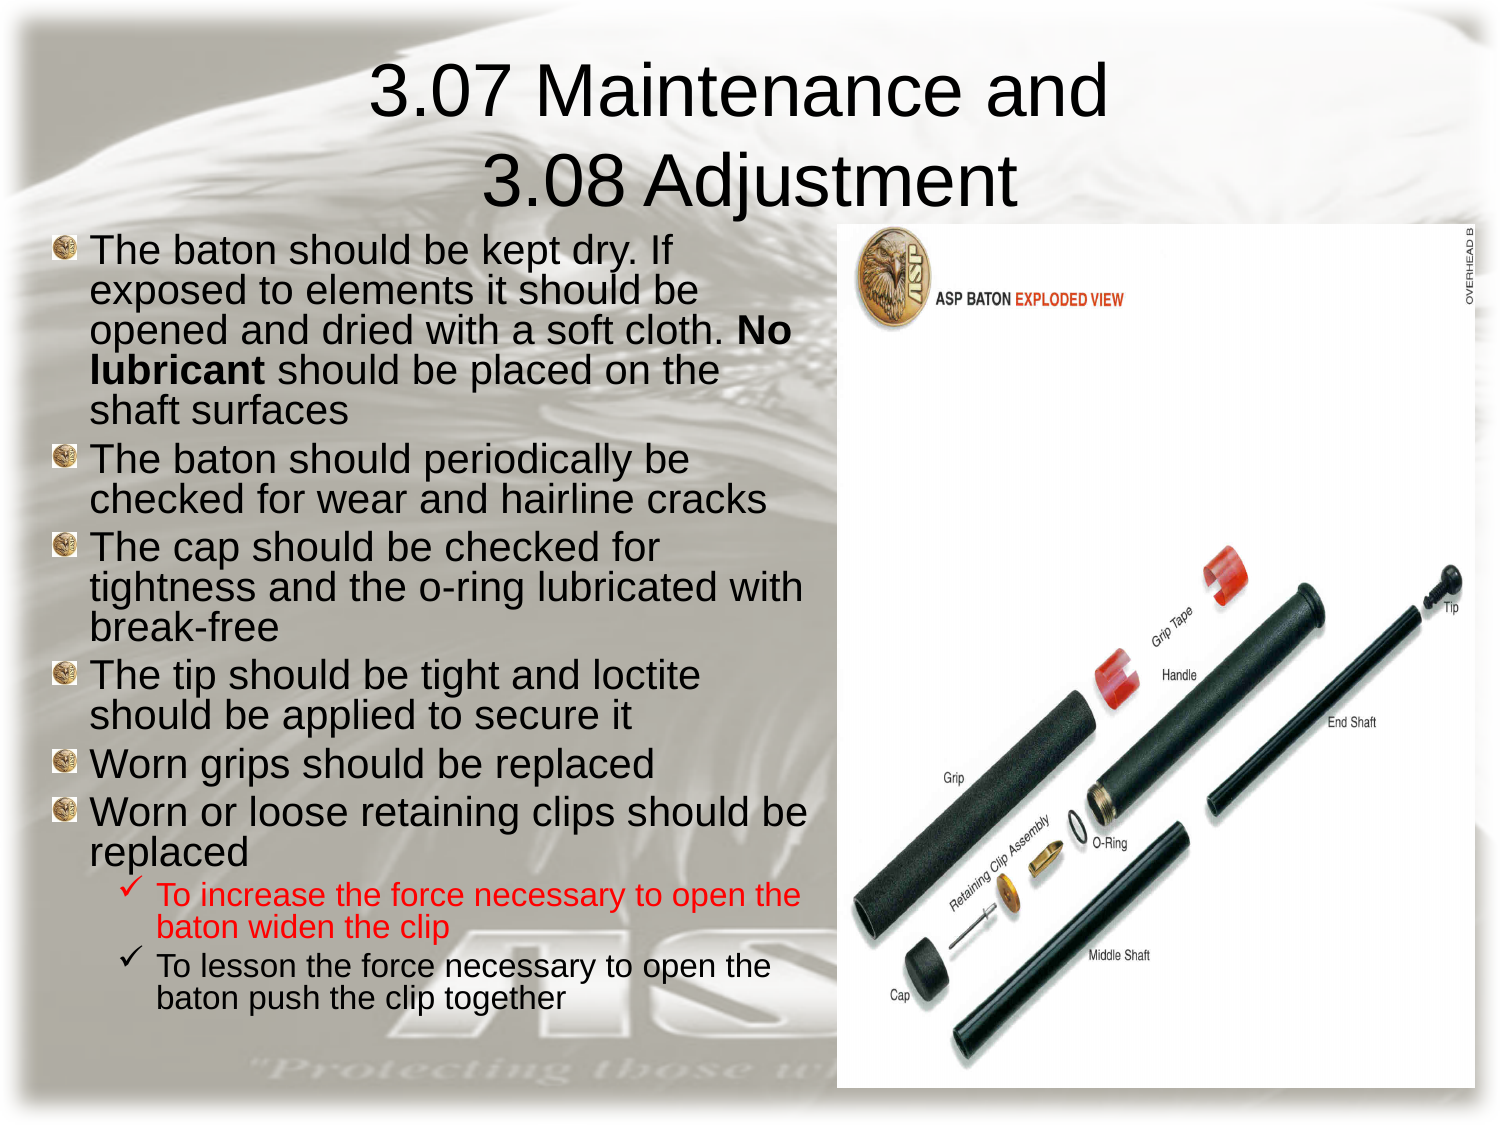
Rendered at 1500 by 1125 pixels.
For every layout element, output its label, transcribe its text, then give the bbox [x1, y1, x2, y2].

picture [52, 749, 77, 773]
picture [52, 532, 77, 557]
picture [52, 661, 77, 685]
picture [52, 444, 77, 468]
title 3.07 Maintenance and 3.08 Adjustment [24, 37, 1475, 225]
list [837, 224, 1476, 1088]
picture [52, 797, 77, 822]
list The baton should be kept dry. If exposed to elements it should be opened and dried with a soft cloth. No lubricant should be placed on the shaft surfaces The baton should periodically be checked for wear and hairline cracks The cap should be checked for tightness and the o-ring lubricated with break-free The tip should be tight and loctite should be applied to secure it Worn grips should be replaced Worn or loose retaining clips should be replaced To increase the force necessary to open the baton widen the clip To lesson the force necessary to open the baton push the clip together [37, 224, 825, 1100]
picture [52, 235, 77, 260]
